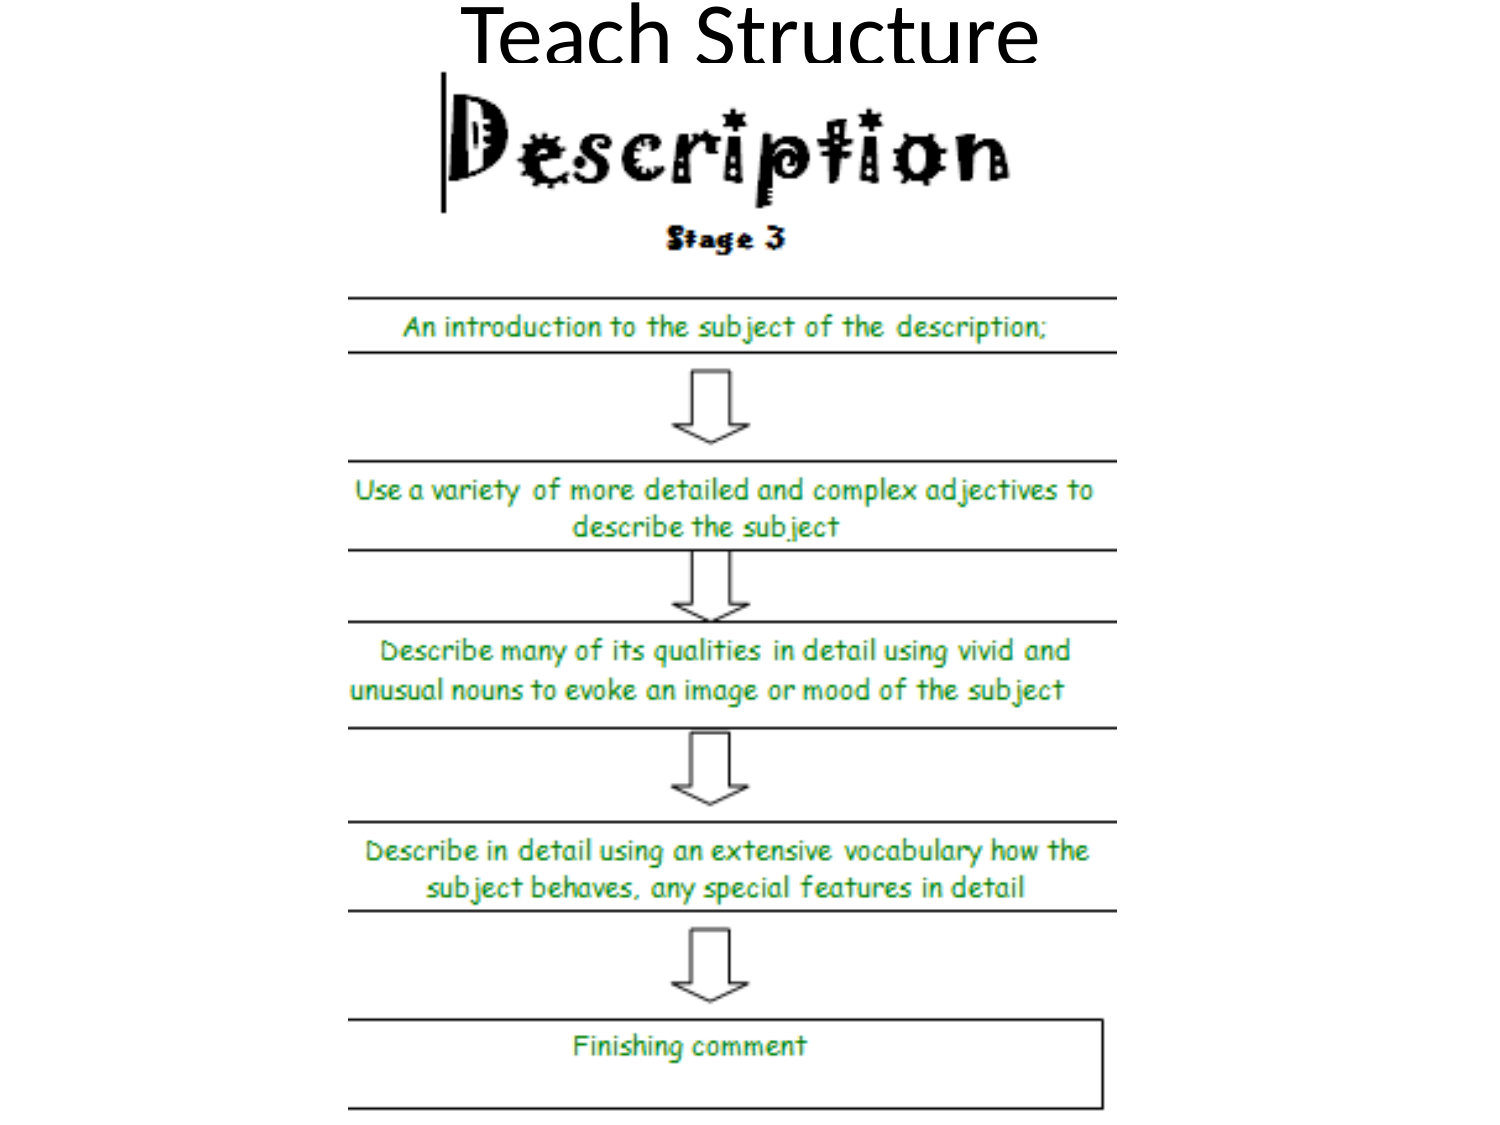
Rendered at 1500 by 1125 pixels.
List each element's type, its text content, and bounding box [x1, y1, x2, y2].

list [348, 63, 1117, 1119]
title Teach Structure [76, 0, 1427, 124]
